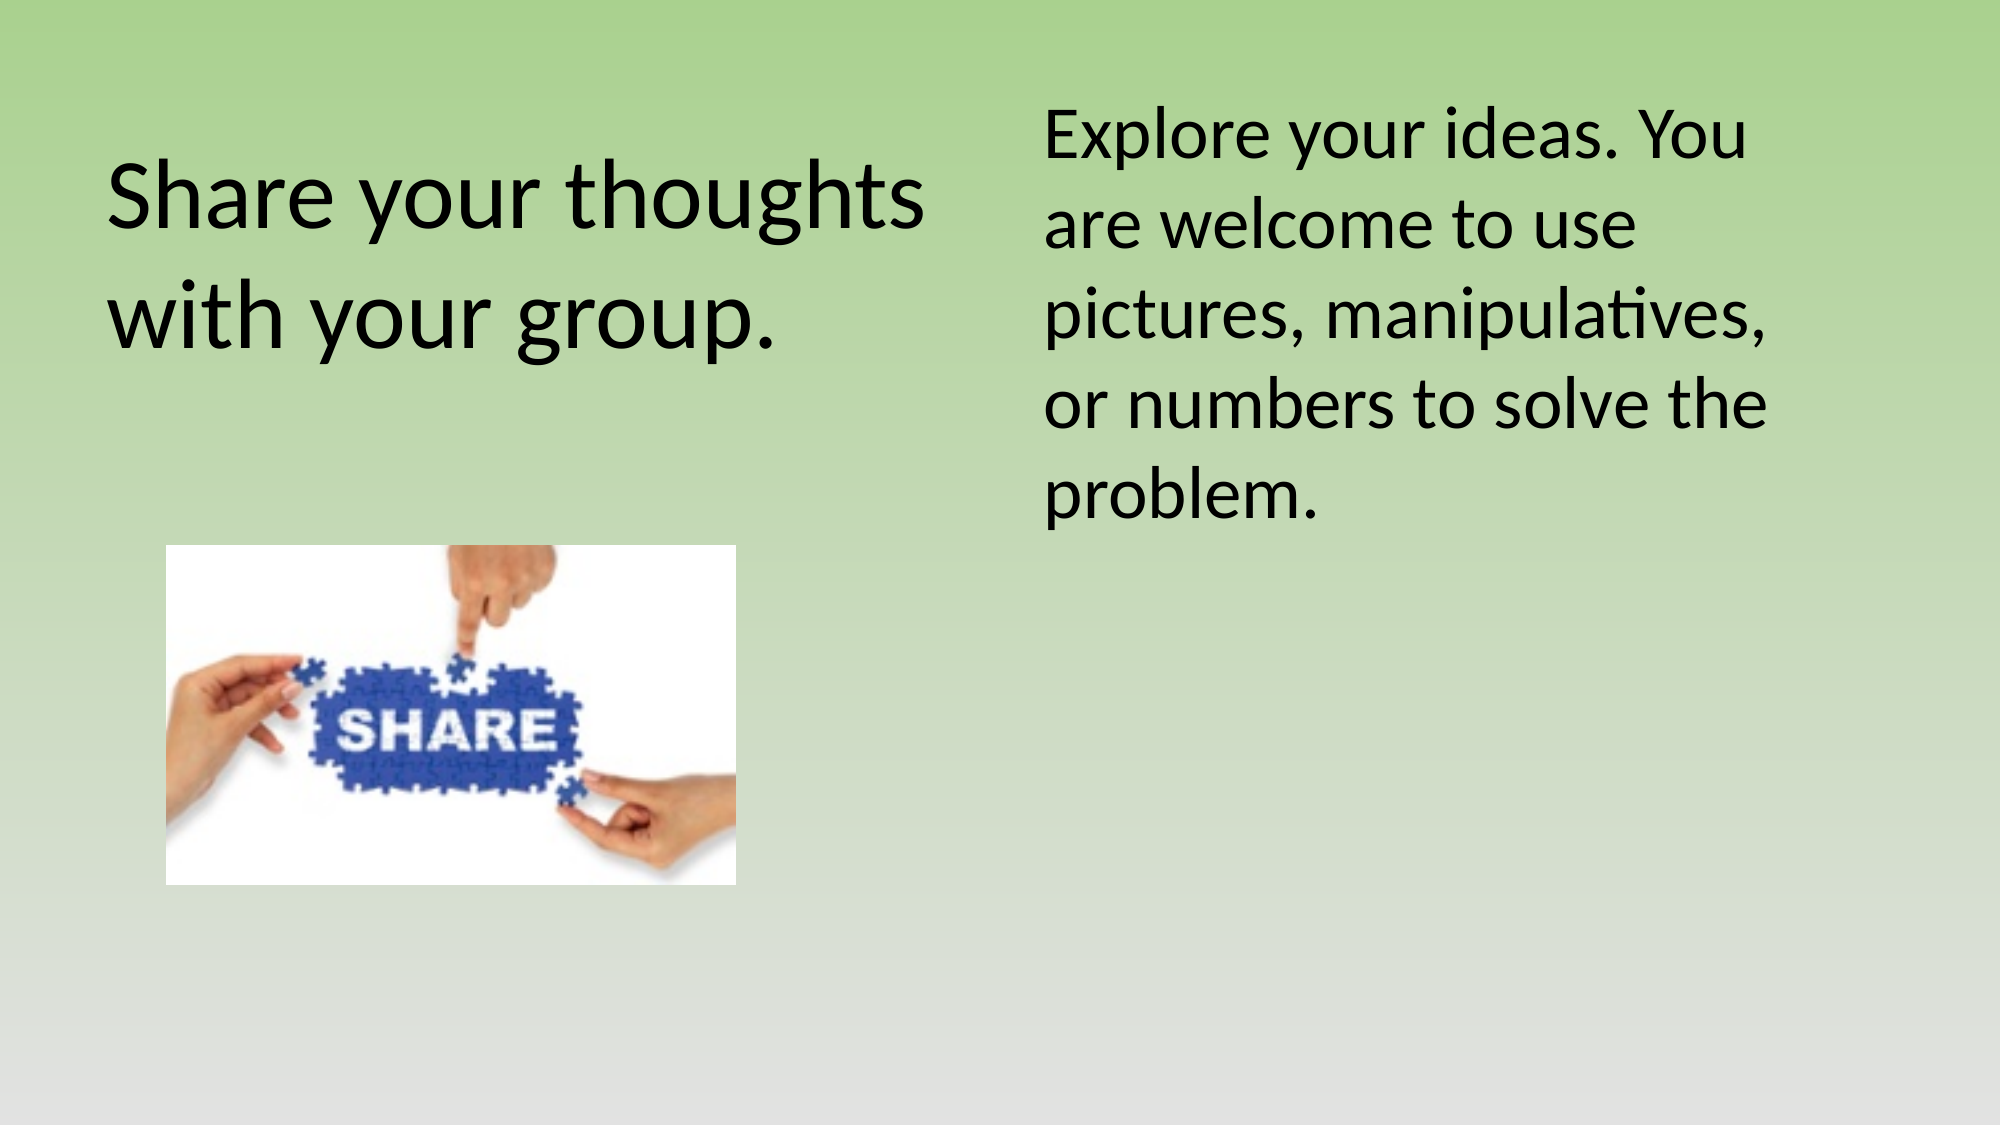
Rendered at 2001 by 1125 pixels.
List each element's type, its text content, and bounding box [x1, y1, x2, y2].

text_box Share your thoughts with your group. [91, 120, 969, 376]
text_box Explore your ideas. You are welcome to use pictures, manipulatives, or numbers to solve the problem. [1029, 76, 1836, 542]
picture [166, 545, 736, 885]
